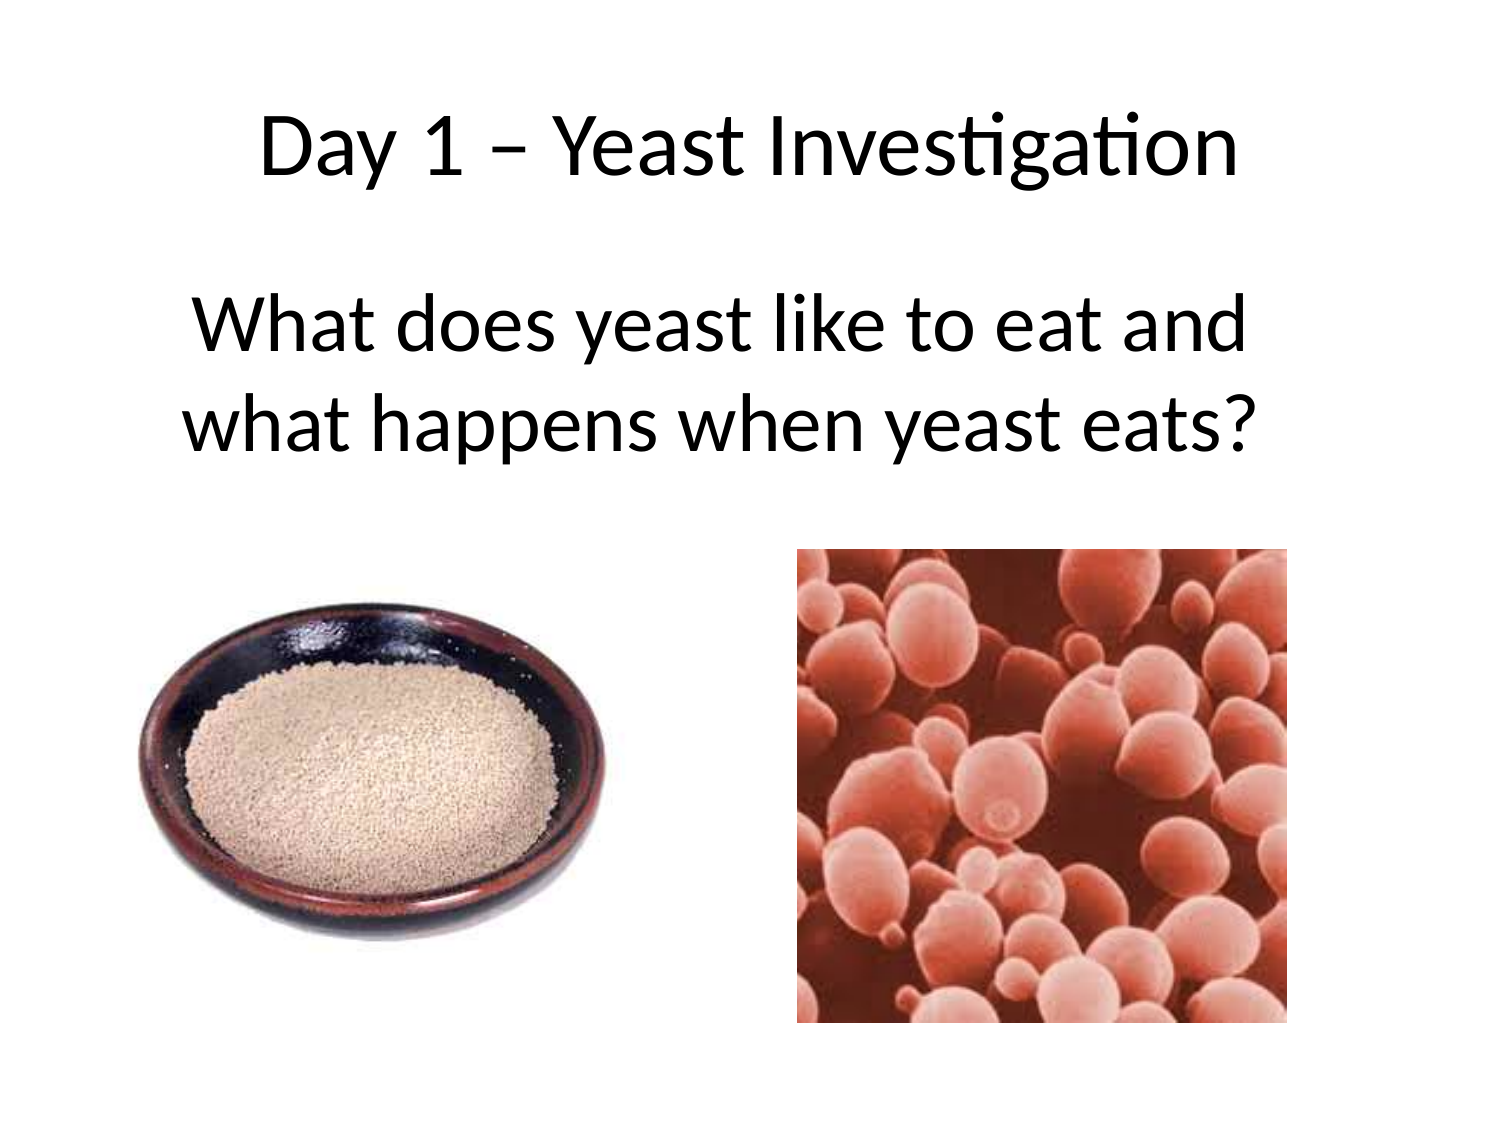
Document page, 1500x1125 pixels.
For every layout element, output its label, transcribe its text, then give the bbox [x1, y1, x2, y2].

picture [114, 562, 637, 969]
picture [796, 549, 1287, 1023]
title Day 1 – Yeast Investigation [75, 45, 1425, 233]
text_box What does yeast like to eat and what happens when yeast eats? [90, 260, 1353, 476]
